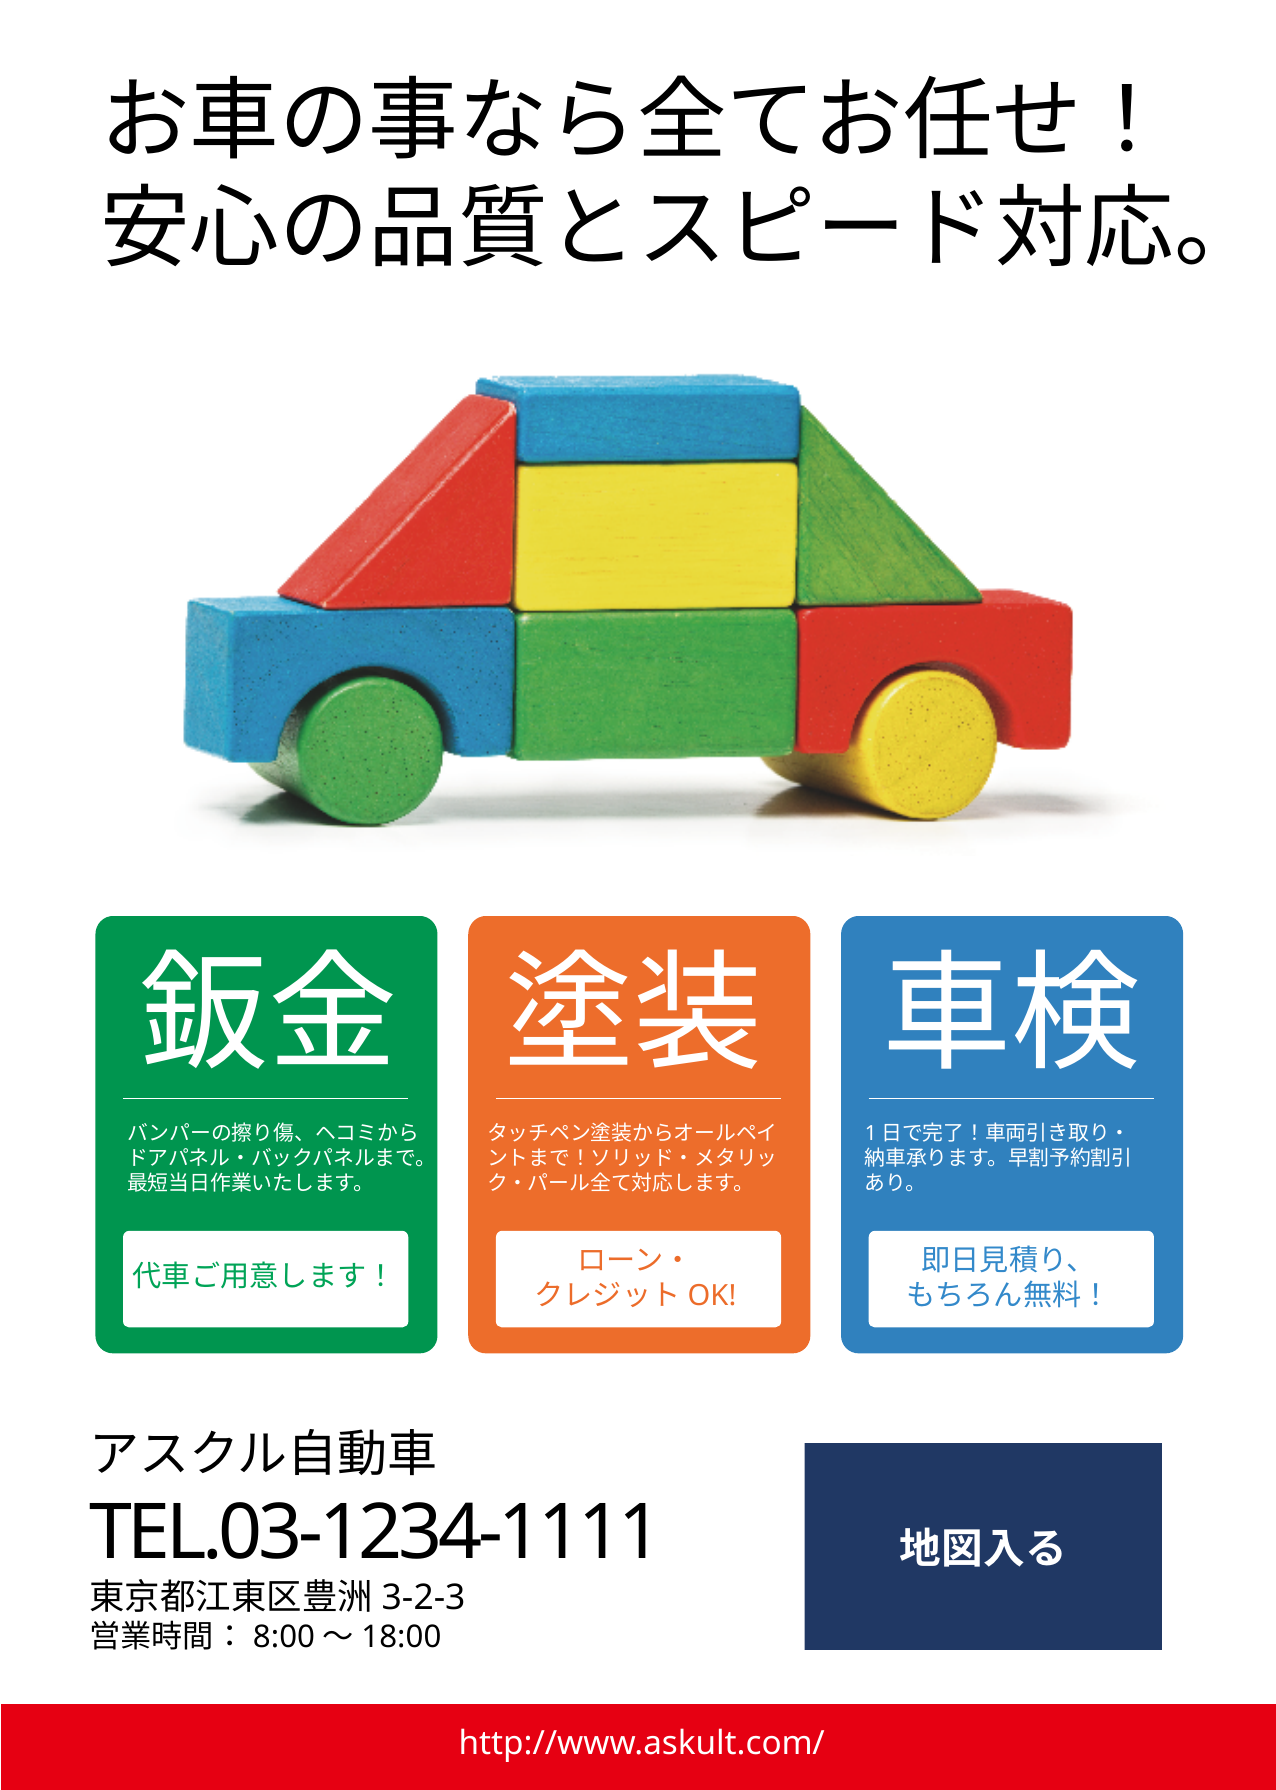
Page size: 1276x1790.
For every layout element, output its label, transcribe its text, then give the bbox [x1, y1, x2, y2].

picture [0, 916, 1276, 1790]
picture [74, 320, 1204, 856]
text_box お車の事なら全てお任せ！ 安心の品質とスピード対応。 [85, 54, 1190, 285]
